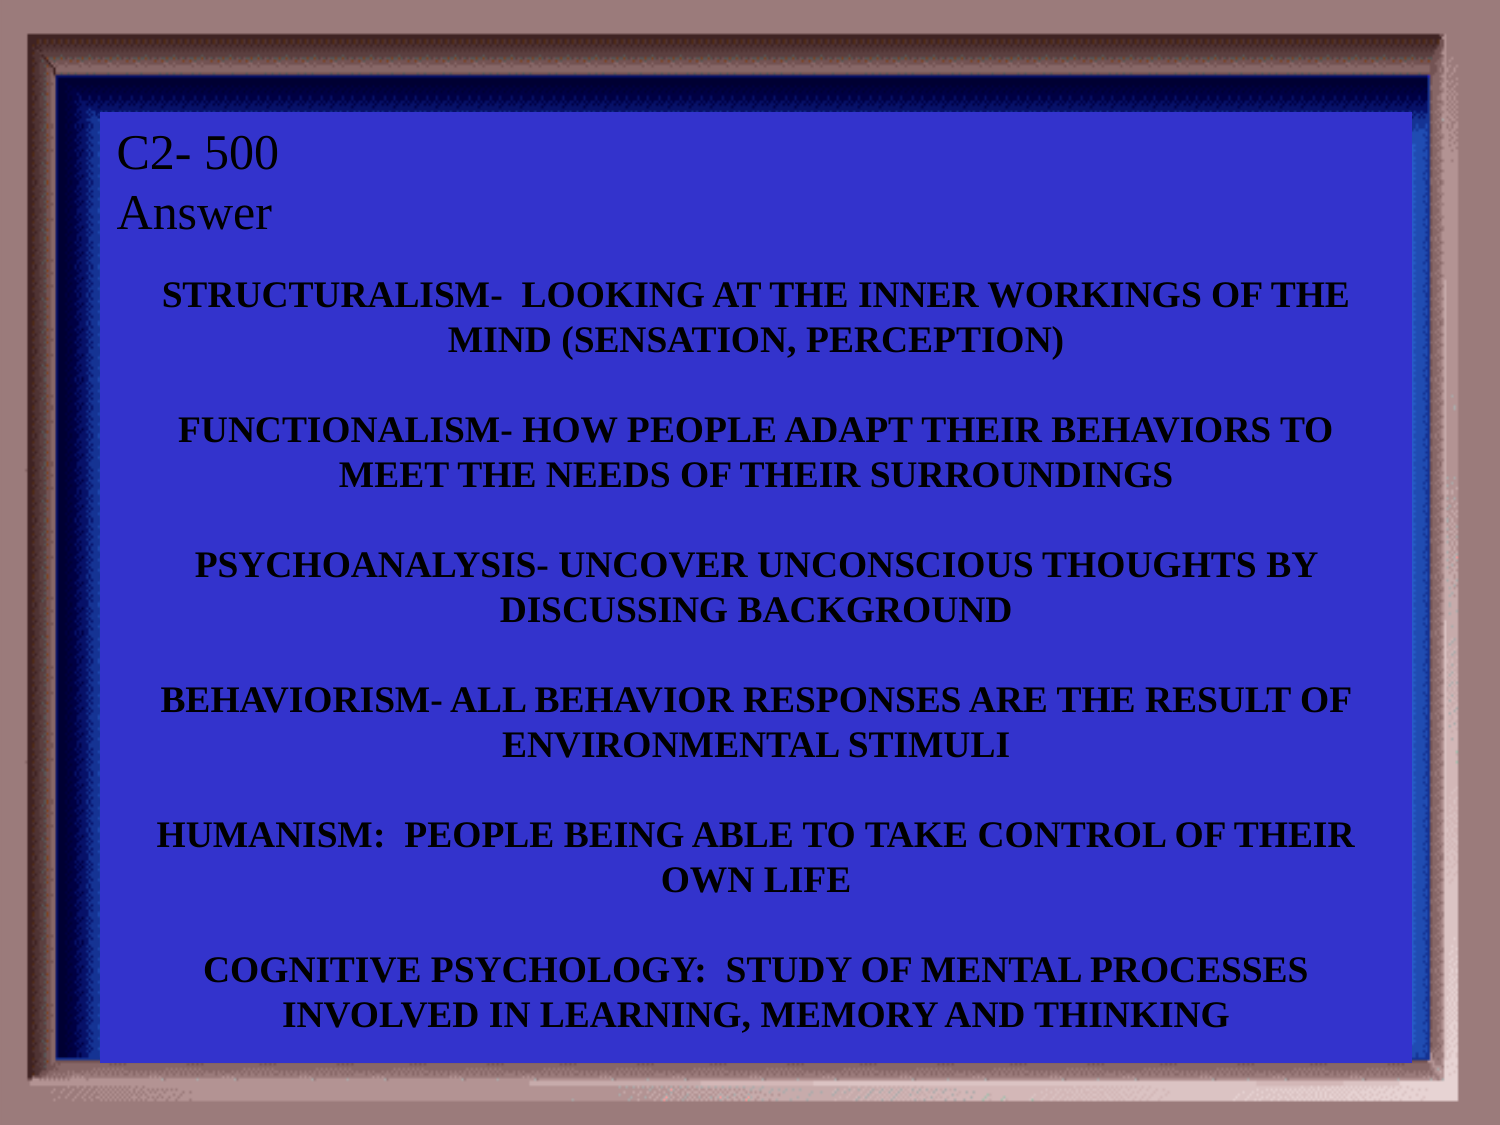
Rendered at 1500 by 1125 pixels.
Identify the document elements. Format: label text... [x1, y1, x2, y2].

picture [0, 0, 1500, 1125]
text_box Structuralism- looking at the inner workings of the mind (sensation, perception) Functionalism- how people adapt their behaviors to meet the needs of their surroundings Psychoanalysis- uncover unconscious thoughts by discussing background Behaviorism- all behavior responses are the result of environmental stimuli Humanism: people being able to take control of their own life Cognitive psychology: study of mental processes involved in learning, memory and thinking [112, 262, 1400, 1125]
text_box [99, 112, 1413, 1063]
text_box C2- 500 Answer [101, 112, 295, 248]
